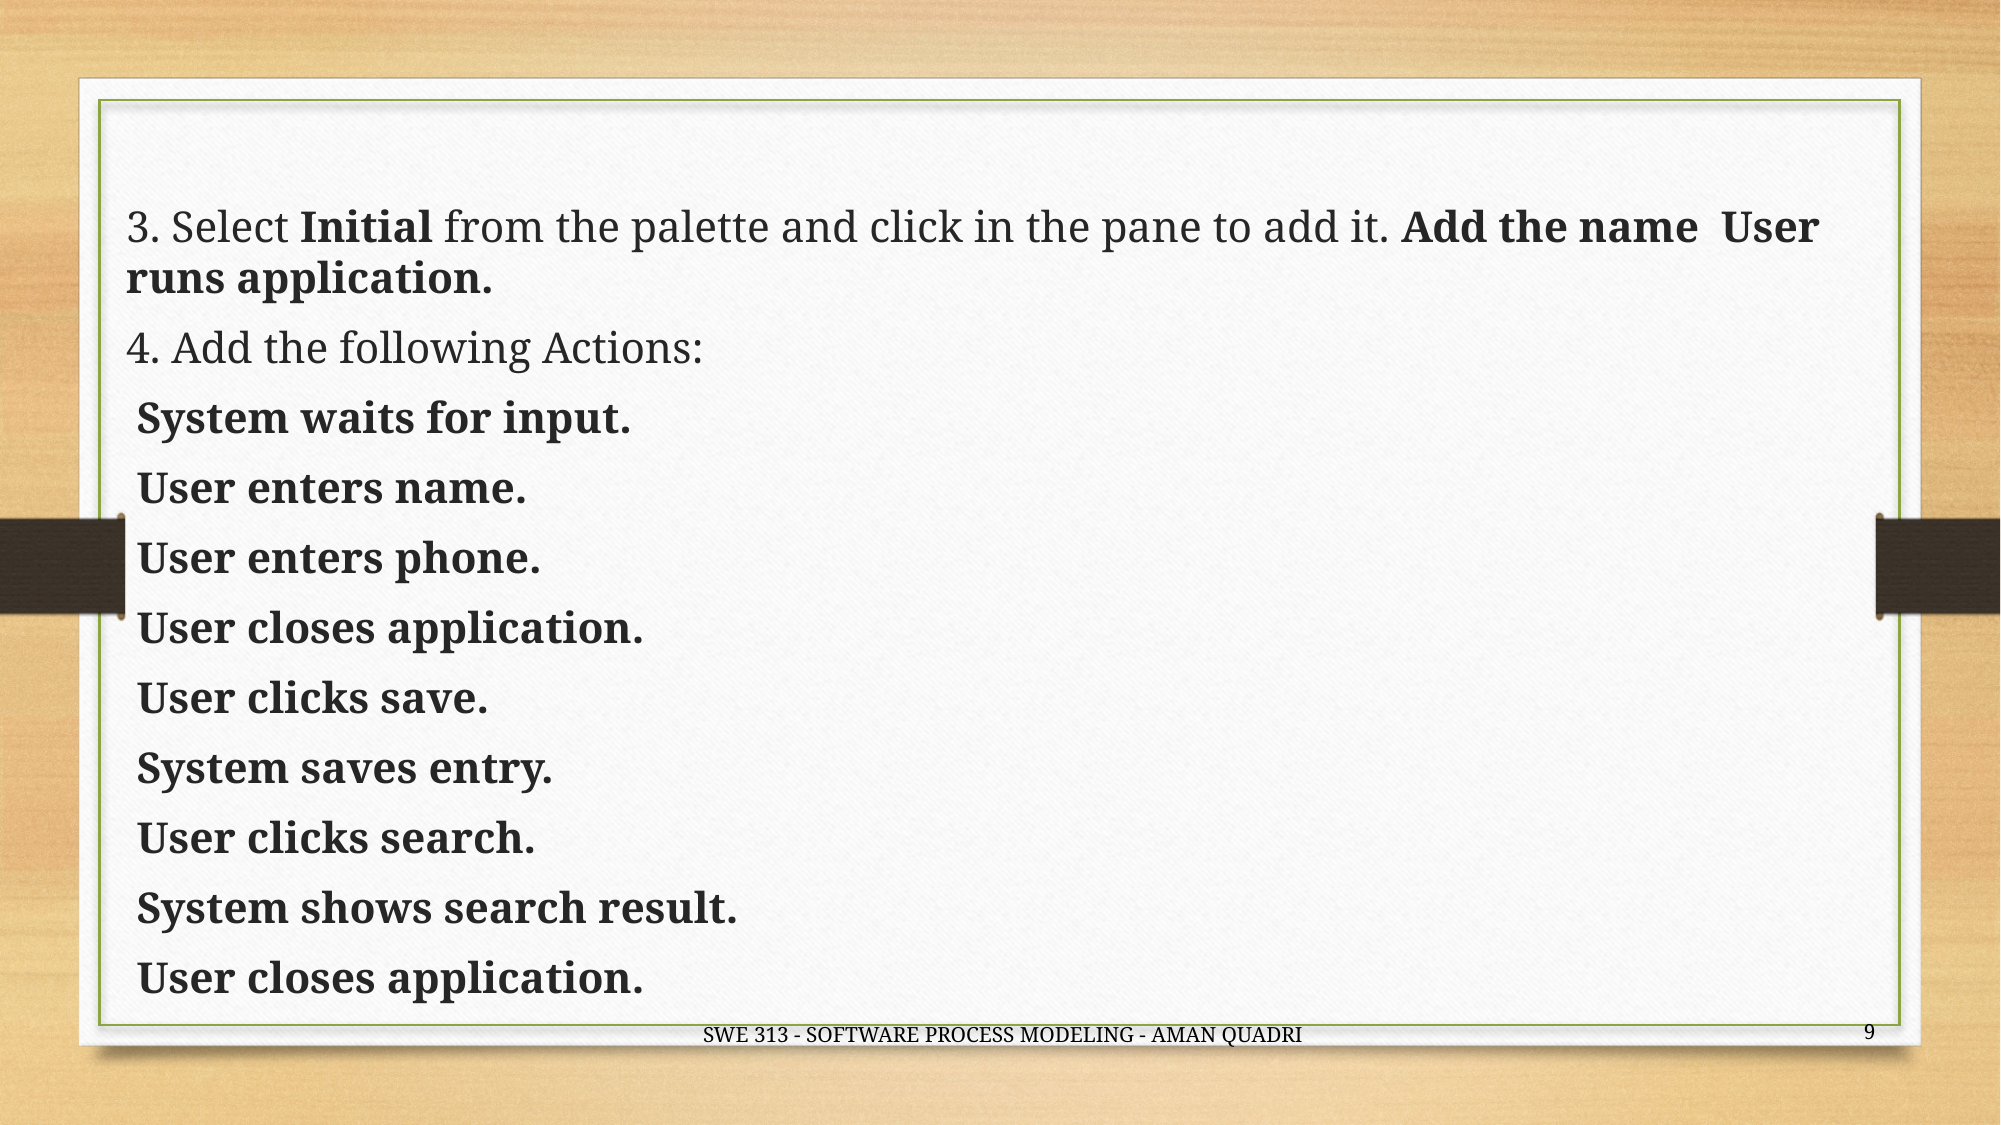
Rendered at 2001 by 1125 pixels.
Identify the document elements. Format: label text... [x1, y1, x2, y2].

footer SWE 313 - SOFTWARE PROCESS MODELING - AMAN QUADRI [403, 1020, 1602, 1049]
picture [0, 0, 2001, 1125]
list 3. Select Initial from the palette and click in the pane to add it. Add the name User runs application. 4. Add the following Actions: System waits for input. User enters name. User enters phone. User closes application. User clicks save. System saves entry. User clicks search. System shows search result. User closes application. [110, 193, 1895, 1012]
slide_number 9 [1801, 1010, 1891, 1056]
